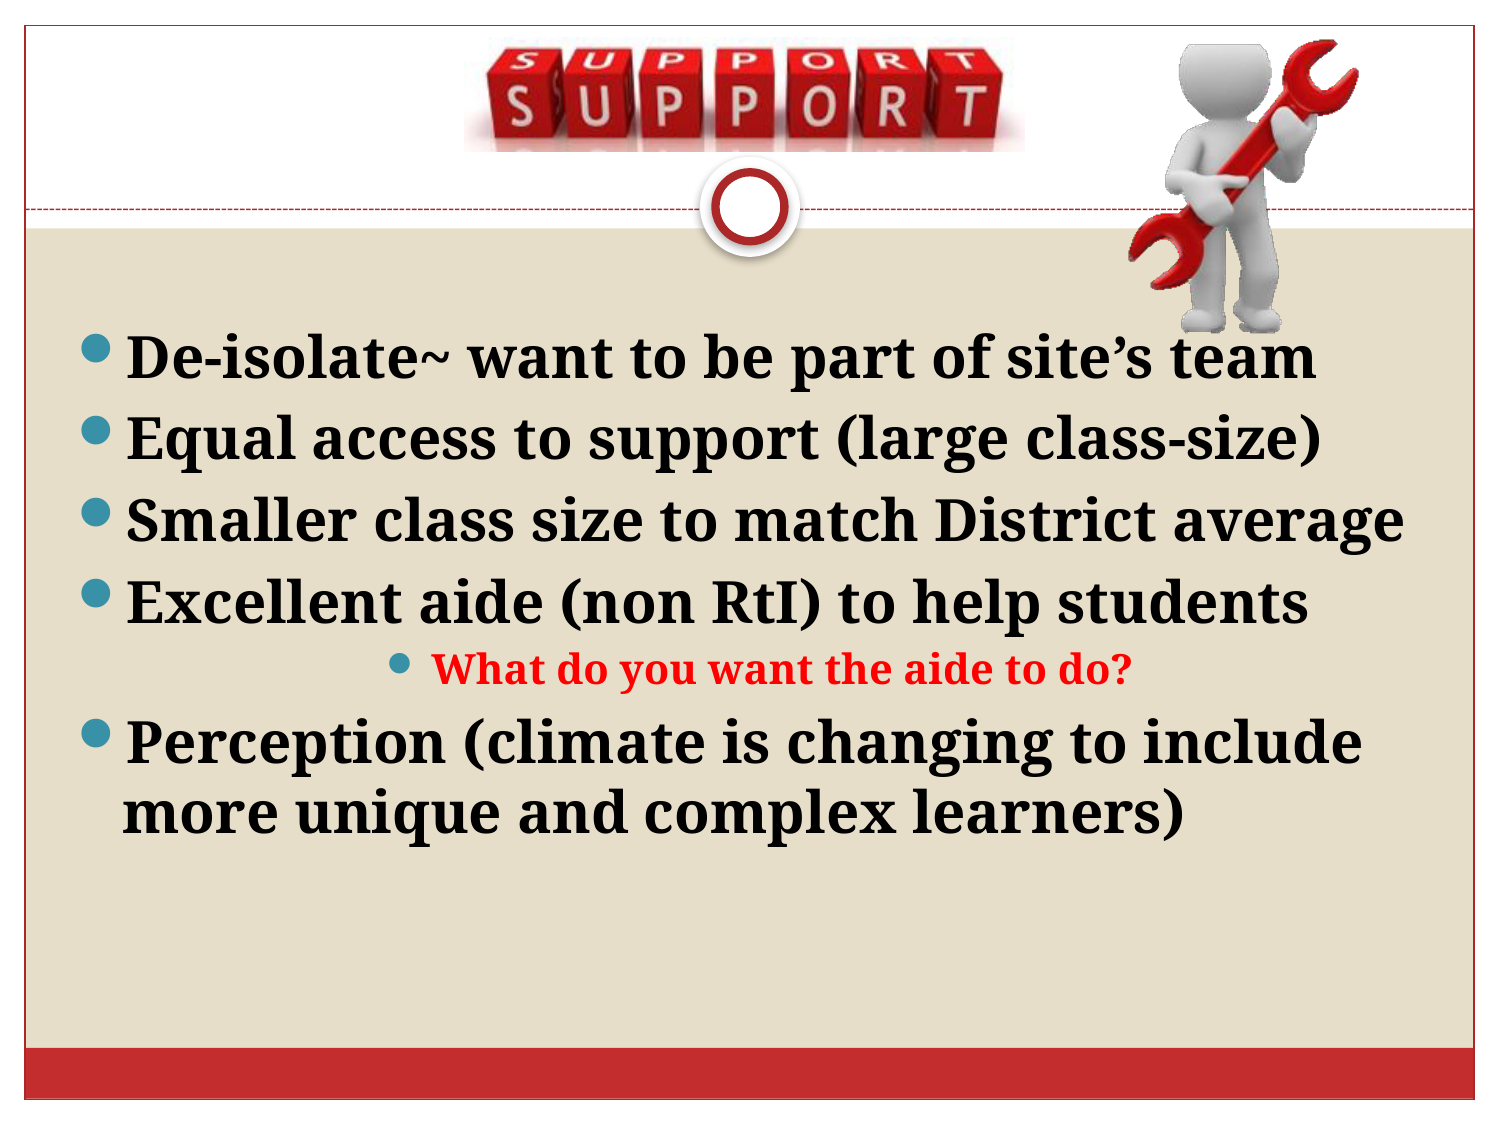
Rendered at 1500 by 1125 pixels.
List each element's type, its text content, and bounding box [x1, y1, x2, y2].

picture [1049, 0, 1419, 369]
picture [463, 37, 1026, 152]
list De-isolate~ want to be part of site’s team Equal access to support (large class-size) Smaller class size to match District average Excellent aide (non RtI) to help students What do you want the aide to do? Perception (climate is changing to include more unique and complex learners) [62, 312, 1458, 900]
